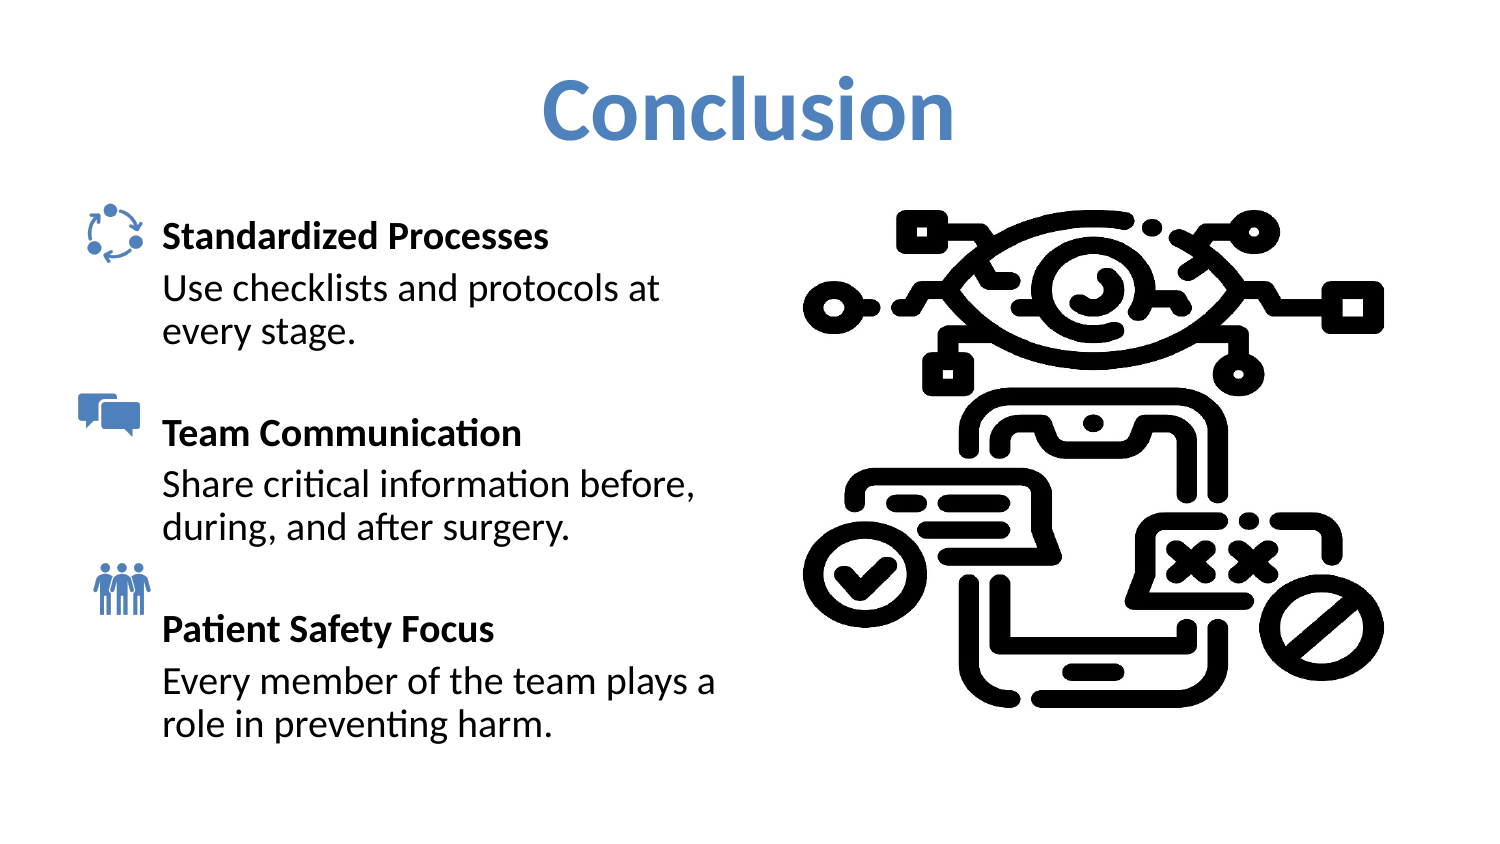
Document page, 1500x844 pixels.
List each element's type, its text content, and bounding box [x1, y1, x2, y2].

picture [89, 556, 154, 621]
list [761, 174, 1426, 743]
list Standardized Processes Use checklists and protocols at every stage. Team Communication Share critical information before, during, and after surgery. Patient Safety Focus Every member of the team plays a role in preventing harm. [147, 207, 766, 754]
title Conclusion [75, 33, 1425, 175]
picture [72, 377, 147, 452]
picture [72, 193, 154, 273]
